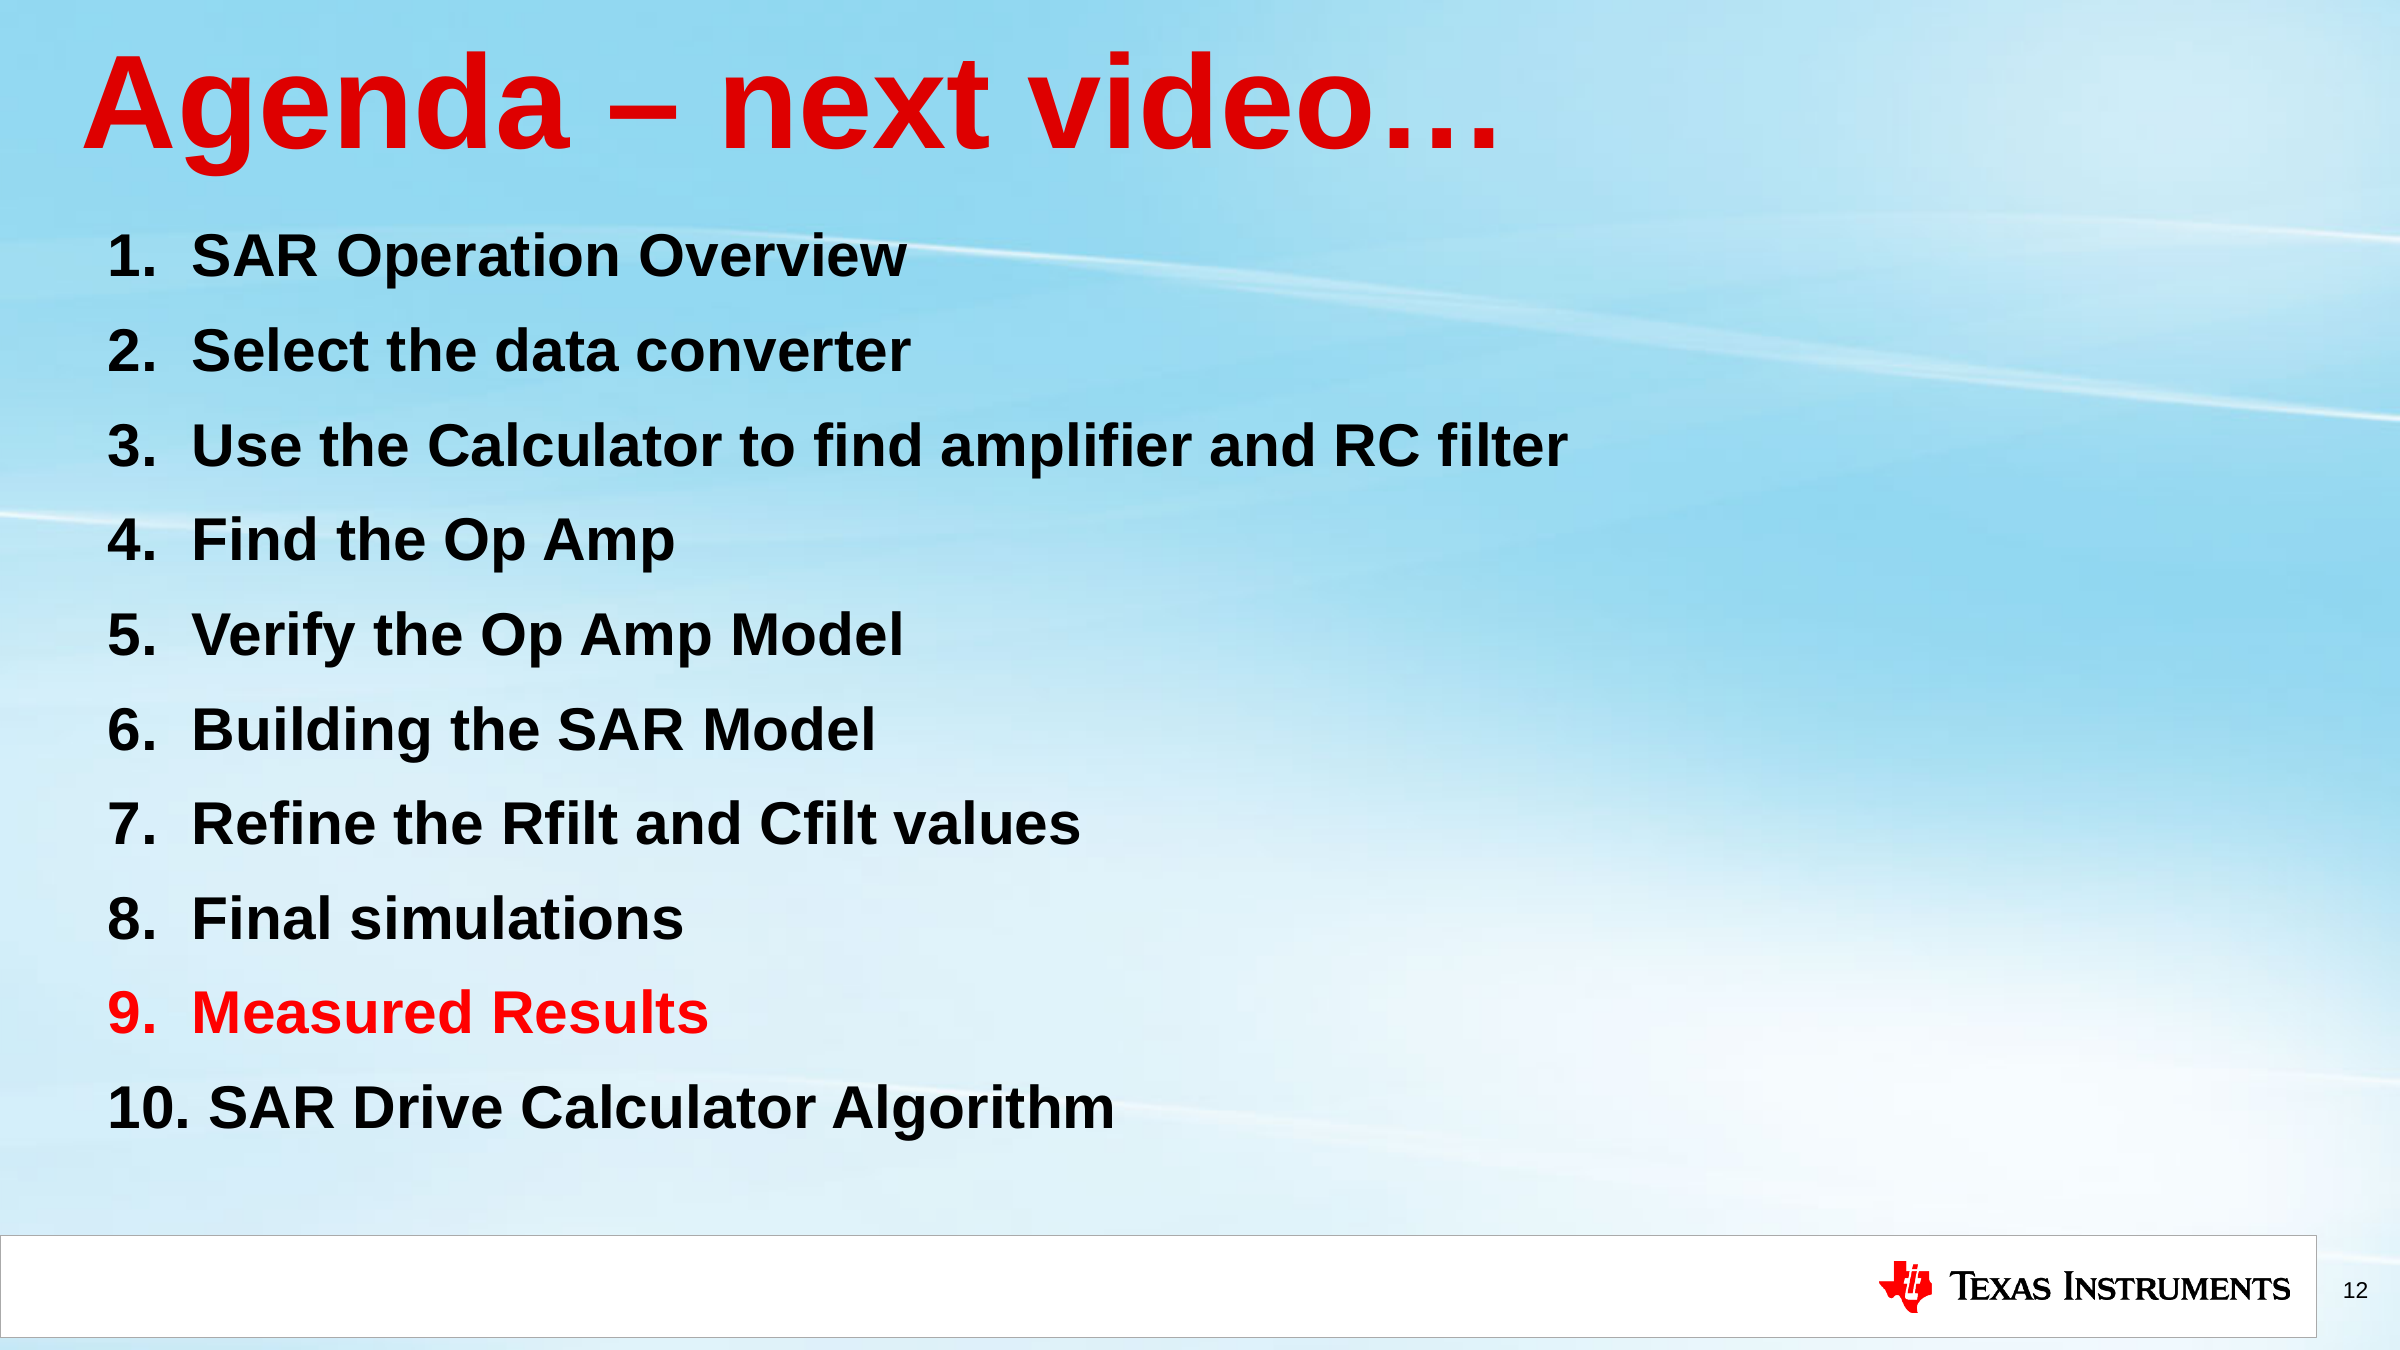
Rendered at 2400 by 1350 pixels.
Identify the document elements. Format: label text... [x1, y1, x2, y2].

text_box Agenda – next video… [60, 28, 2281, 189]
slide_number 12 [1828, 1265, 2389, 1307]
picture [1879, 1307, 2290, 1313]
picture [0, 0, 2400, 1350]
text_box SAR Operation Overview Select the data converter Use the Calculator to find amplifier and RC filter Find the Op Amp Verify the Op Amp Model Building the SAR Model Refine the Rfilt and Cfilt values Final simulations Measured Results SAR Drive Calculator Algorithm [87, 206, 2310, 1180]
picture [1879, 1261, 2290, 1265]
